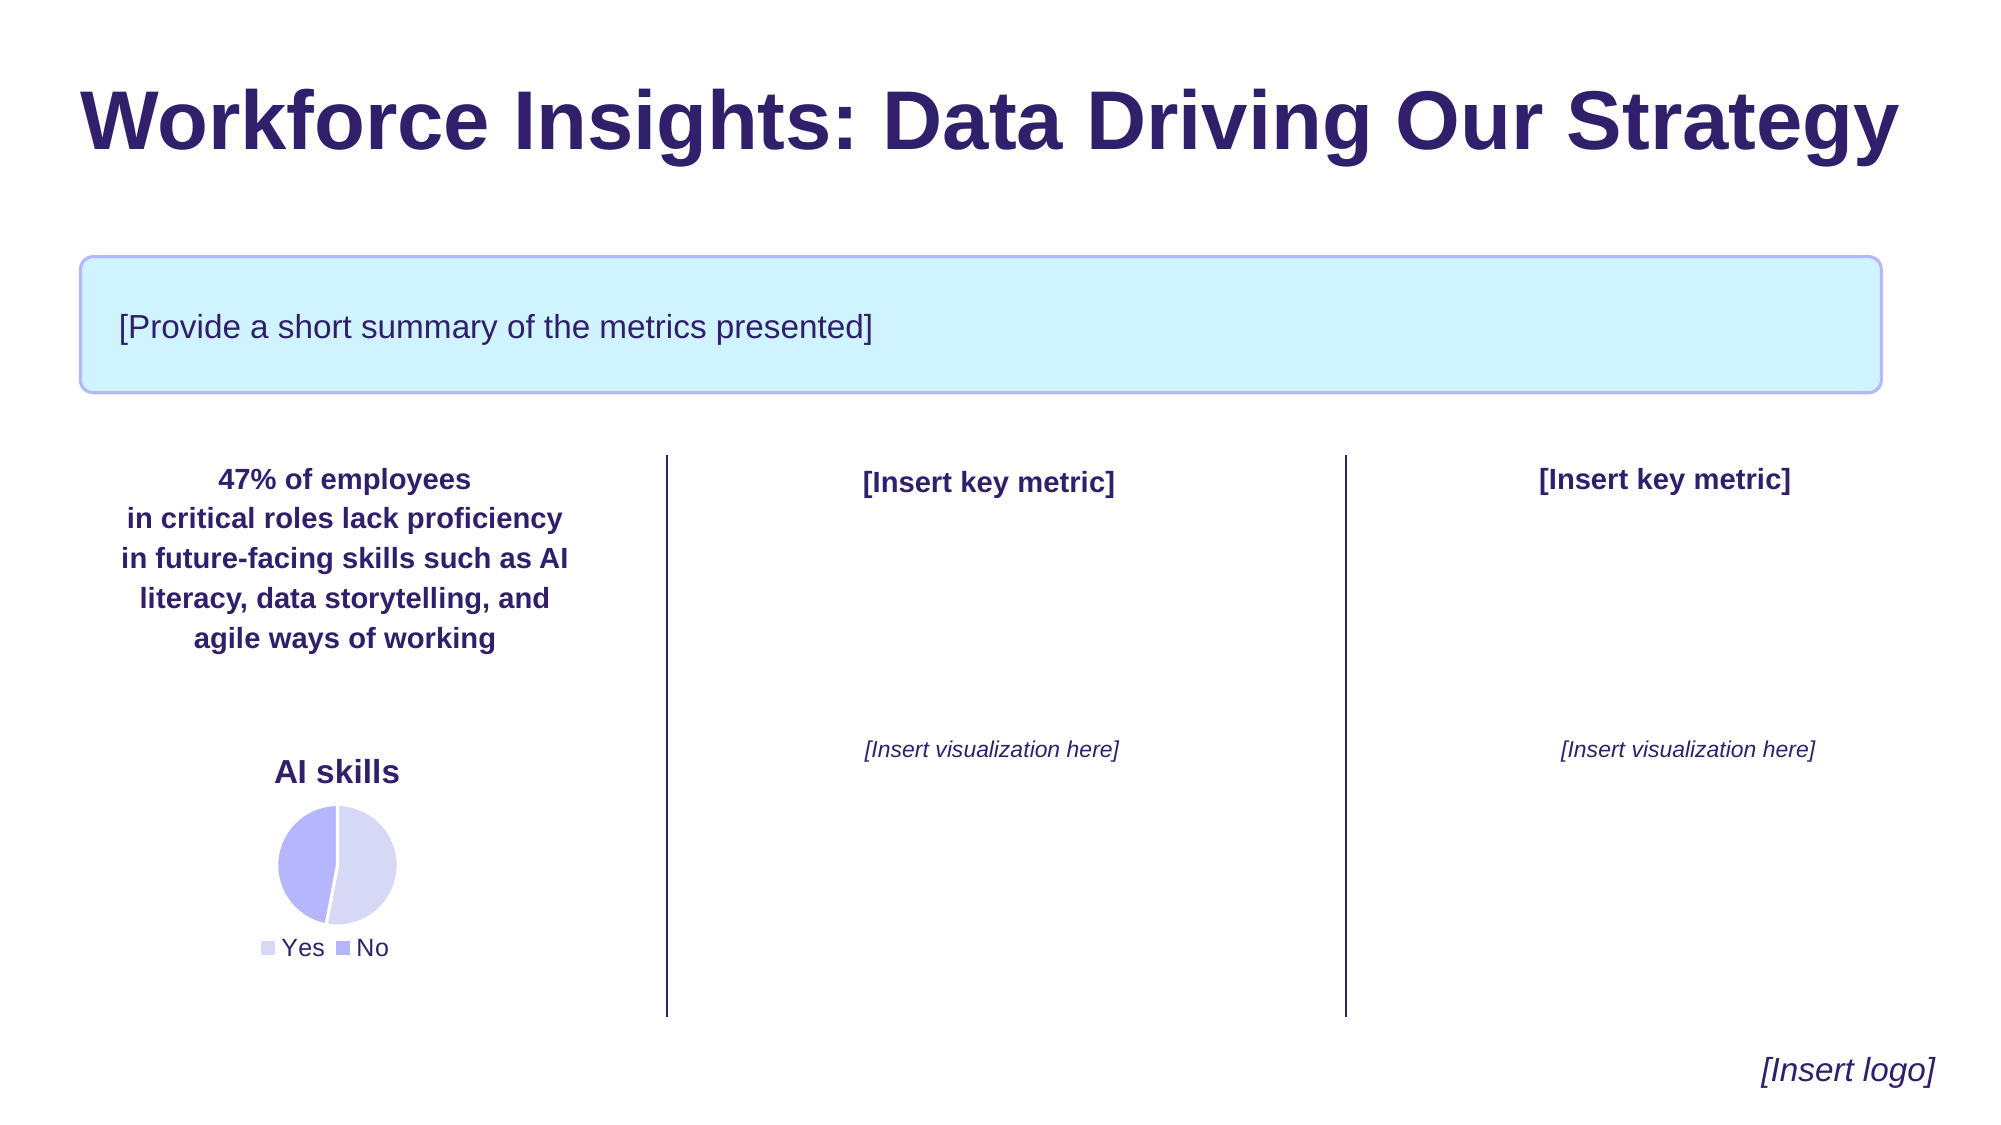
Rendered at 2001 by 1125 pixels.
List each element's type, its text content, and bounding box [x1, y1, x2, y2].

list [Provide a short summary of the metrics presented] [118, 299, 1833, 352]
list 47% of employees in critical roles lack proficiency in future-facing skills such as AI literacy, data storytelling, and agile ways of working [119, 455, 571, 592]
text_box [Insert key metric] [1474, 455, 1856, 592]
title [Insert logo] [1744, 1007, 1976, 1074]
text_box [Insert key metric] [798, 458, 1180, 595]
text_box [80, 256, 1882, 393]
list [Insert visualization here] [832, 730, 1152, 867]
chart [152, 730, 523, 981]
title Workforce Insights: Data Driving Our Strategy [80, 78, 1922, 178]
list [Insert visualization here] [1528, 730, 1848, 867]
